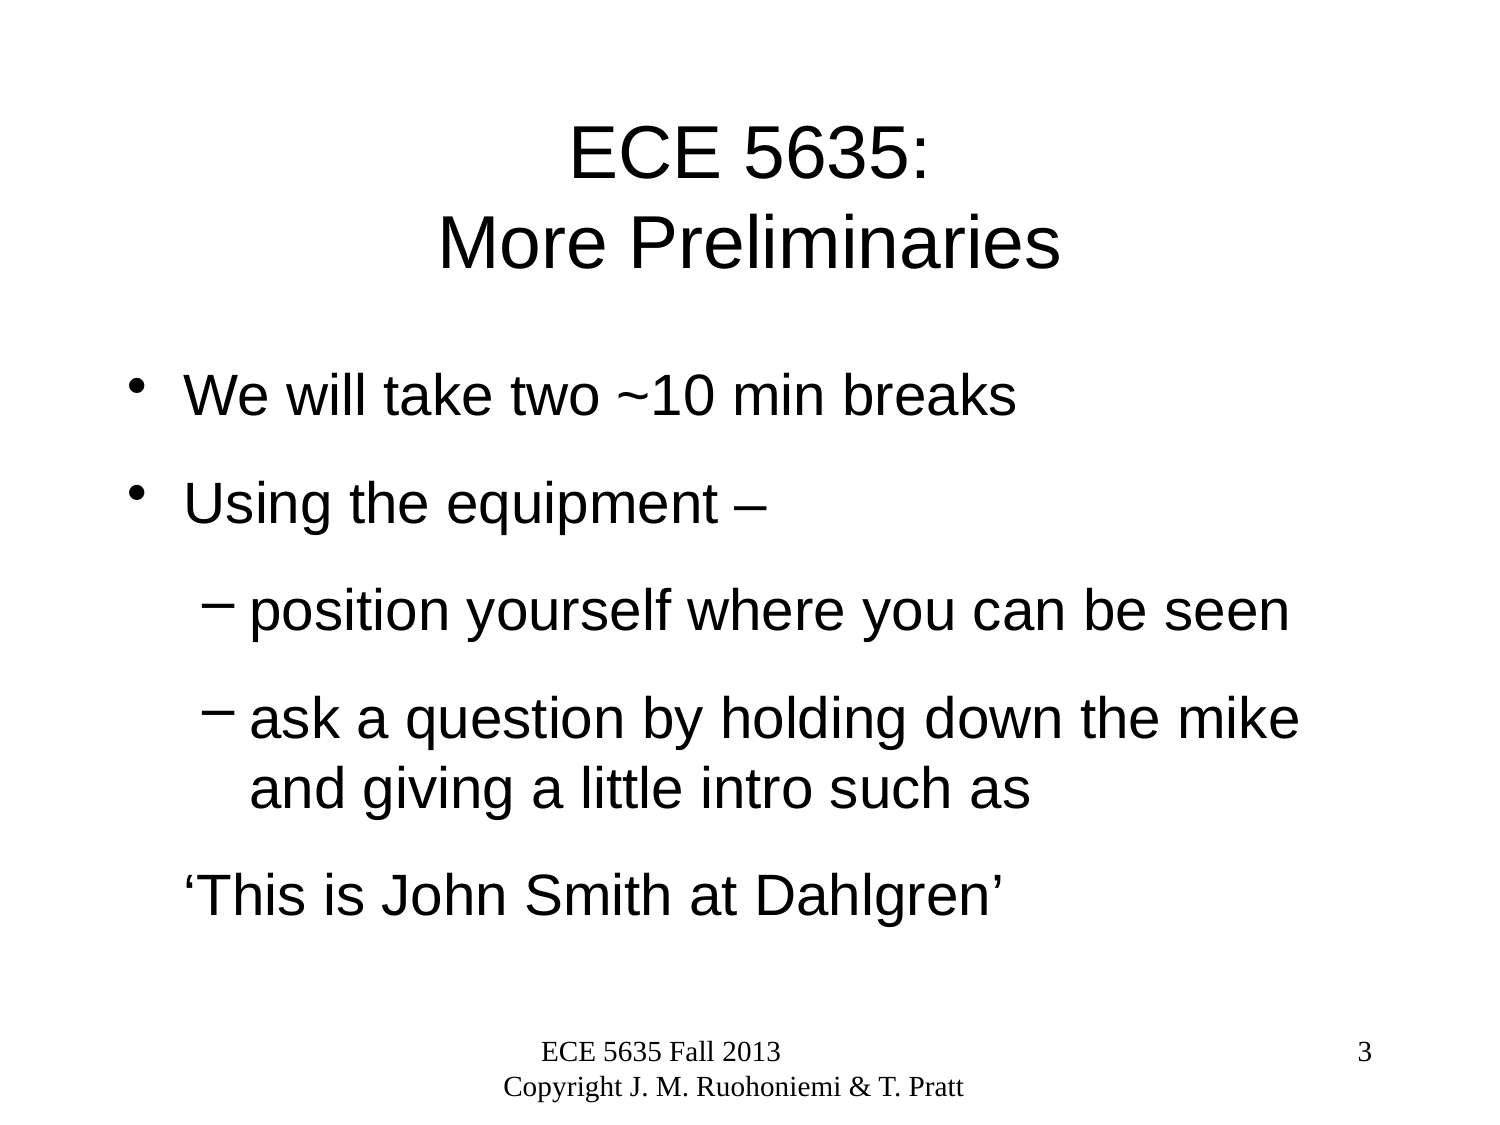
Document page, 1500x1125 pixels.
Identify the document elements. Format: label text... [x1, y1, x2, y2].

slide_number 3 [1074, 1026, 1388, 1101]
footer ECE 5635 Fall 2013 Copyright J. M. Ruohoniemi & T. Pratt [487, 1026, 988, 1101]
list We will take two ~10 min breaks Using the equipment – position yourself where you can be seen ask a question by holding down the mike and giving a little intro such as ‘This is John Smith at Dahlgren’ [112, 349, 1388, 1026]
title ECE 5635: More Preliminaries [112, 99, 1388, 288]
